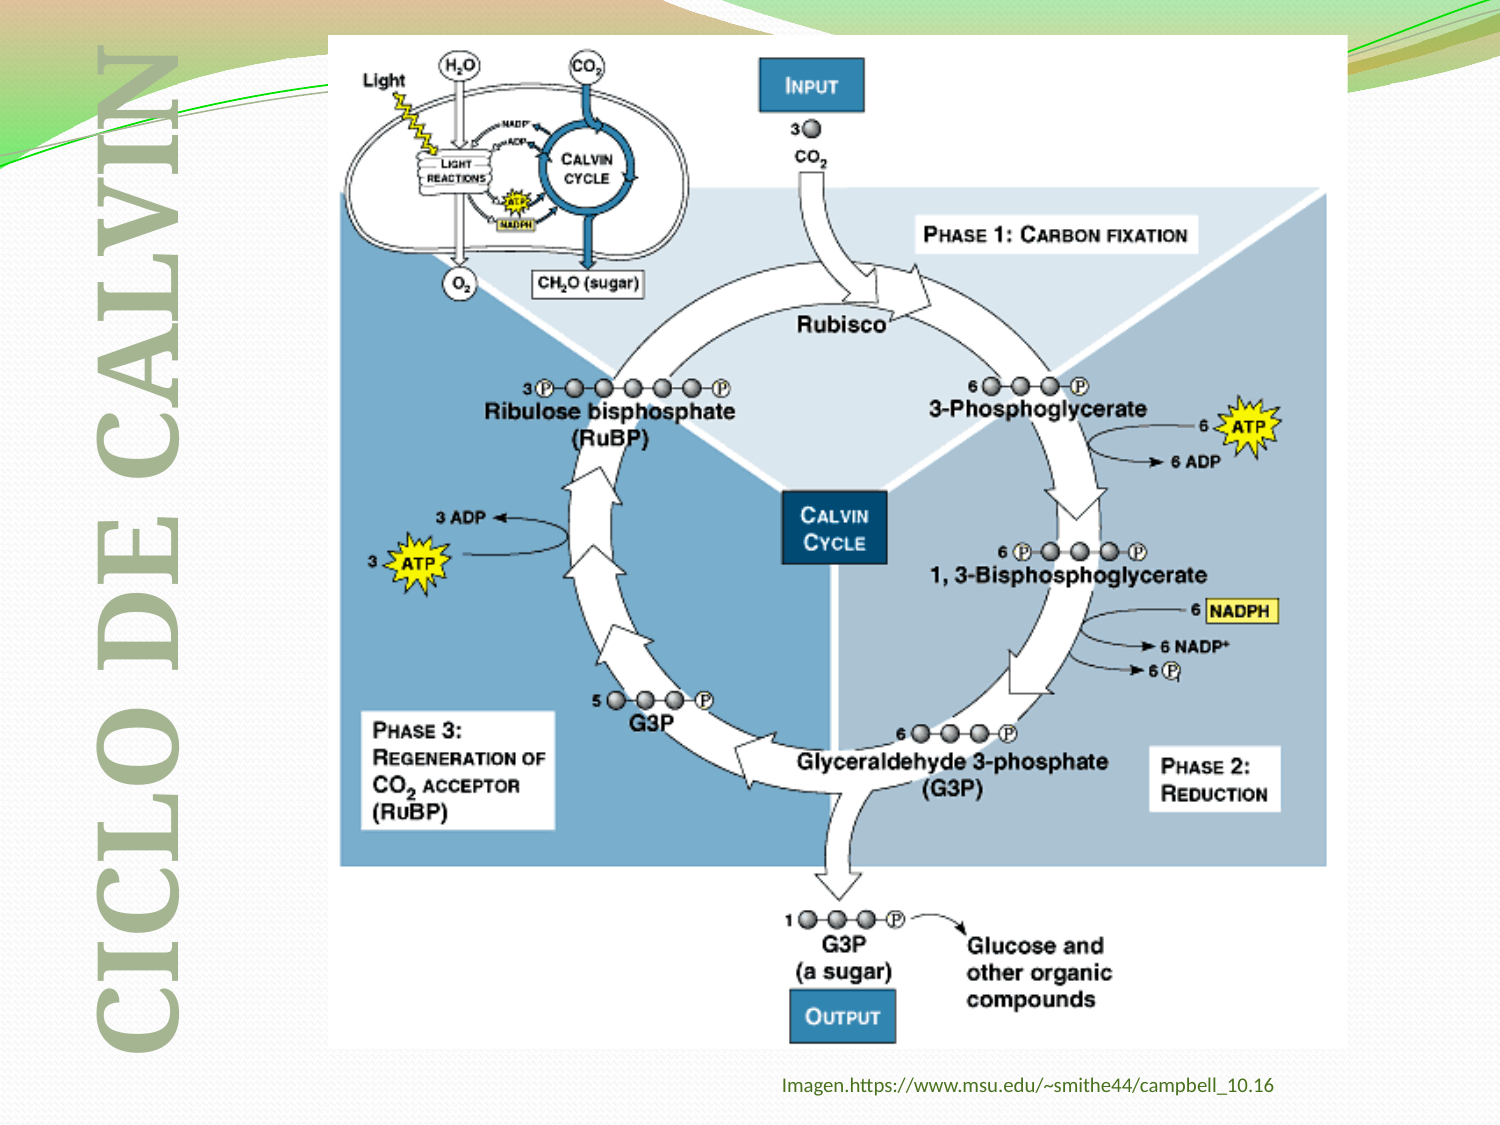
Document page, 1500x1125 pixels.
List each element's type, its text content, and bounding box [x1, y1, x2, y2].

text_box Imagen.https://www.msu.edu/~smithe44/campbell_10.16 [222, 1064, 1289, 1105]
text_box Ciclo de cALVIN [58, 29, 209, 1075]
picture [327, 34, 1348, 1049]
